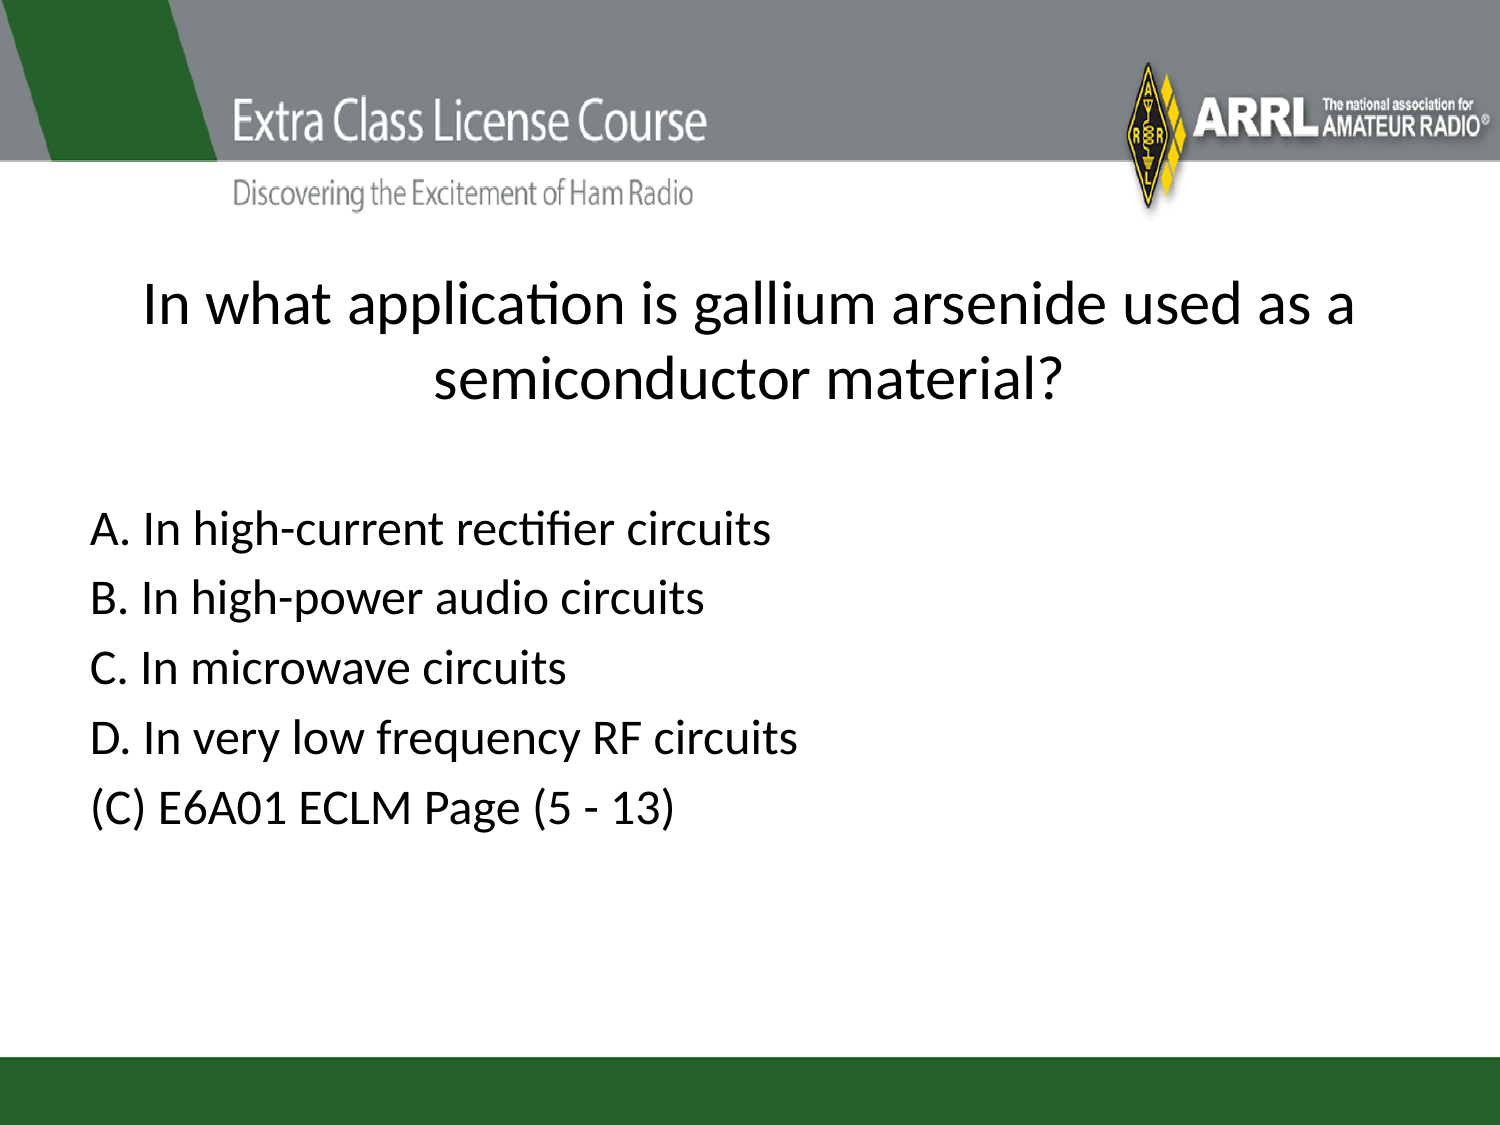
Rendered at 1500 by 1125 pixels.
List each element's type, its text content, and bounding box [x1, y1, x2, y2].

picture [0, 0, 1500, 1125]
title In what application is gallium arsenide used as a semiconductor material? [75, 254, 1425, 435]
list A. In high-current rectifier circuits B. In high-power audio circuits C. In microwave circuits D. In very low frequency RF circuits (C) E6A01 ECLM Page (5 - 13) [75, 487, 1425, 1005]
